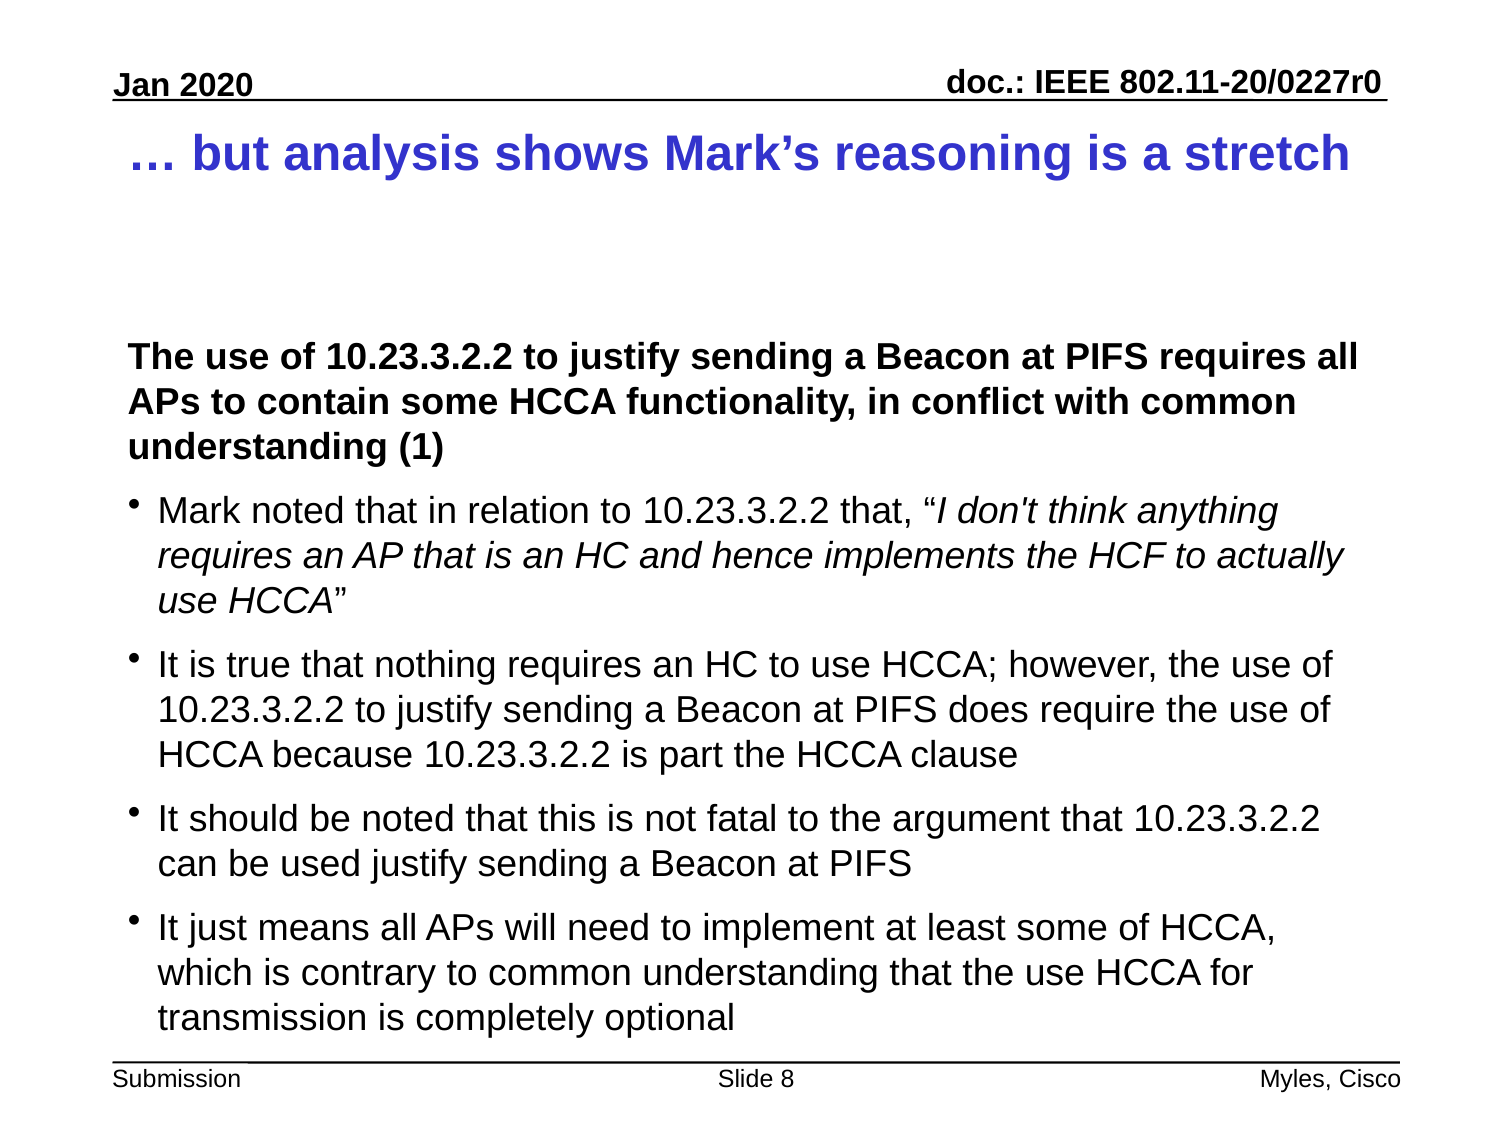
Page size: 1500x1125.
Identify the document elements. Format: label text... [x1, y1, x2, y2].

slide_number Slide 8 [709, 1061, 803, 1093]
footer Myles, Cisco [1258, 1061, 1402, 1093]
list The use of 10.23.3.2.2 to justify sending a Beacon at PIFS requires all APs to contain some HCCA functionality, in conflict with common understanding (1) Mark noted that in relation to 10.23.3.2.2 that, “I don't think anything requires an AP that is an HC and hence implements the HCF to actually use HCCA” It is true that nothing requires an HC to use HCCA; however, the use of 10.23.3.2.2 to justify sending a Beacon at PIFS does require the use of HCCA because 10.23.3.2.2 is part the HCCA clause It should be noted that this is not fatal to the argument that 10.23.3.2.2 can be used justify sending a Beacon at PIFS It just means all APs will need to implement at least some of HCCA, which is contrary to common understanding that the use HCCA for transmission is completely optional [112, 324, 1388, 1000]
title … but analysis shows Mark’s reasoning is a stretch [112, 112, 1388, 288]
